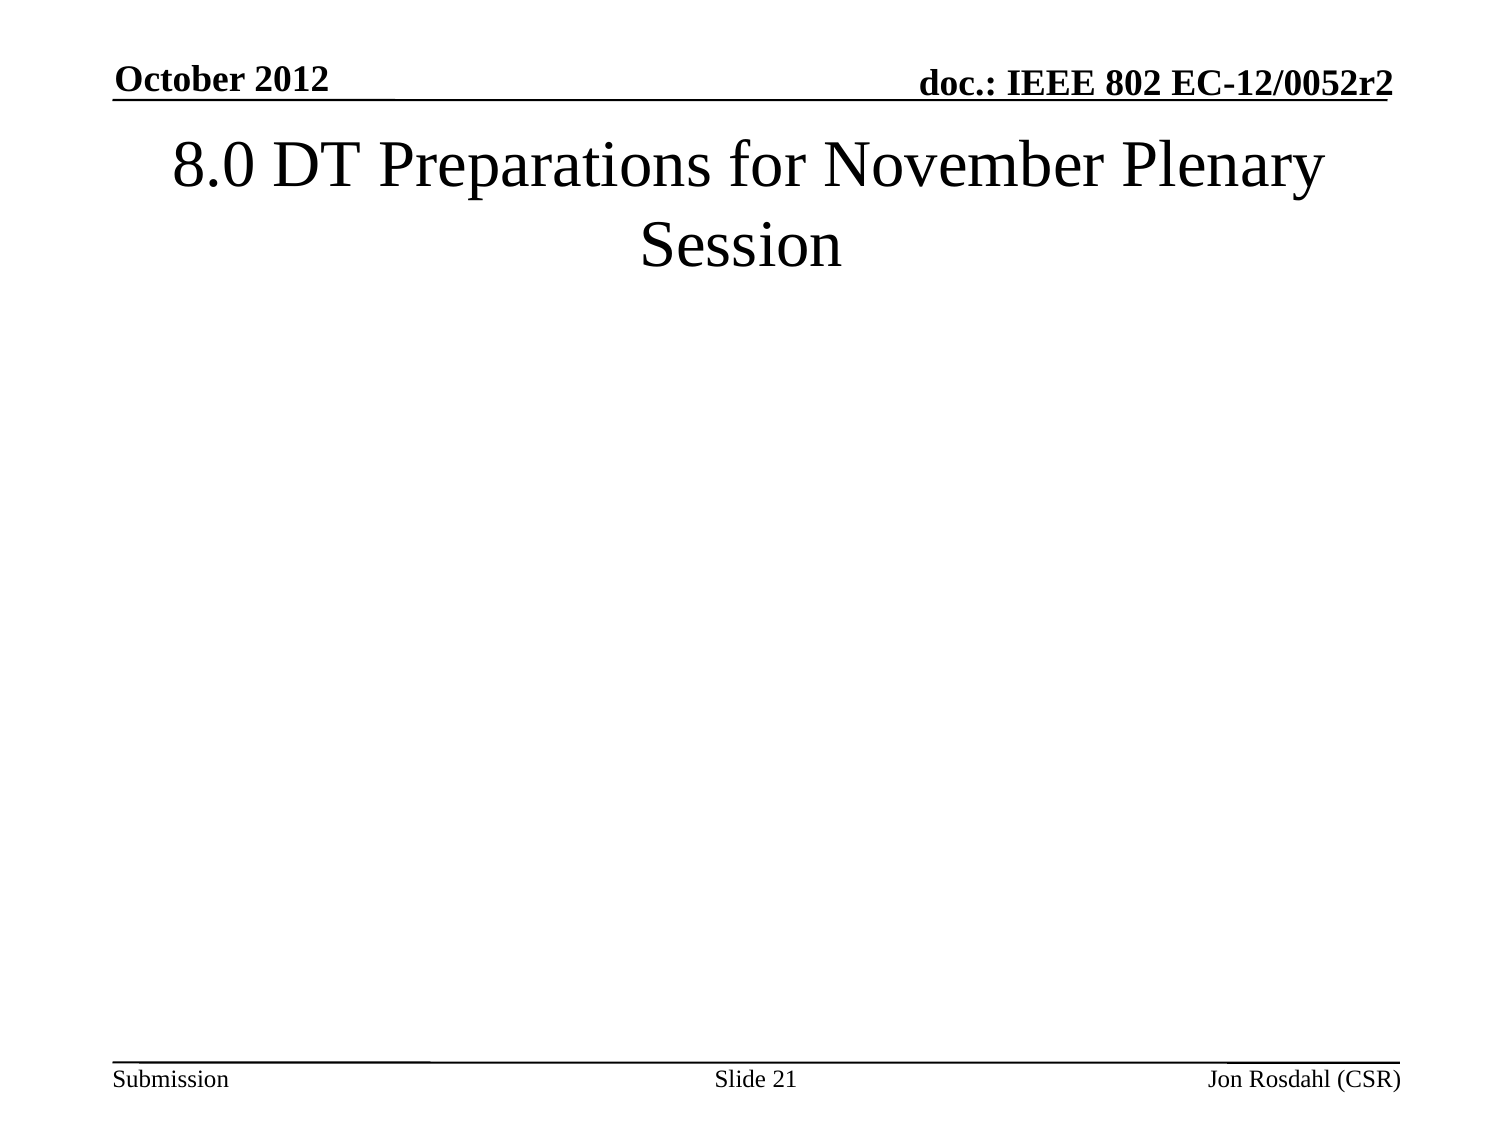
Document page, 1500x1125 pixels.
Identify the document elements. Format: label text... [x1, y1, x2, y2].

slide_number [114, 54, 423, 100]
slide_number Slide 21 [712, 1061, 800, 1123]
footer Jon Rosdahl (CSR) [878, 1061, 1402, 1093]
title 8.0 DT Preparations for November Plenary Session [112, 112, 1388, 288]
